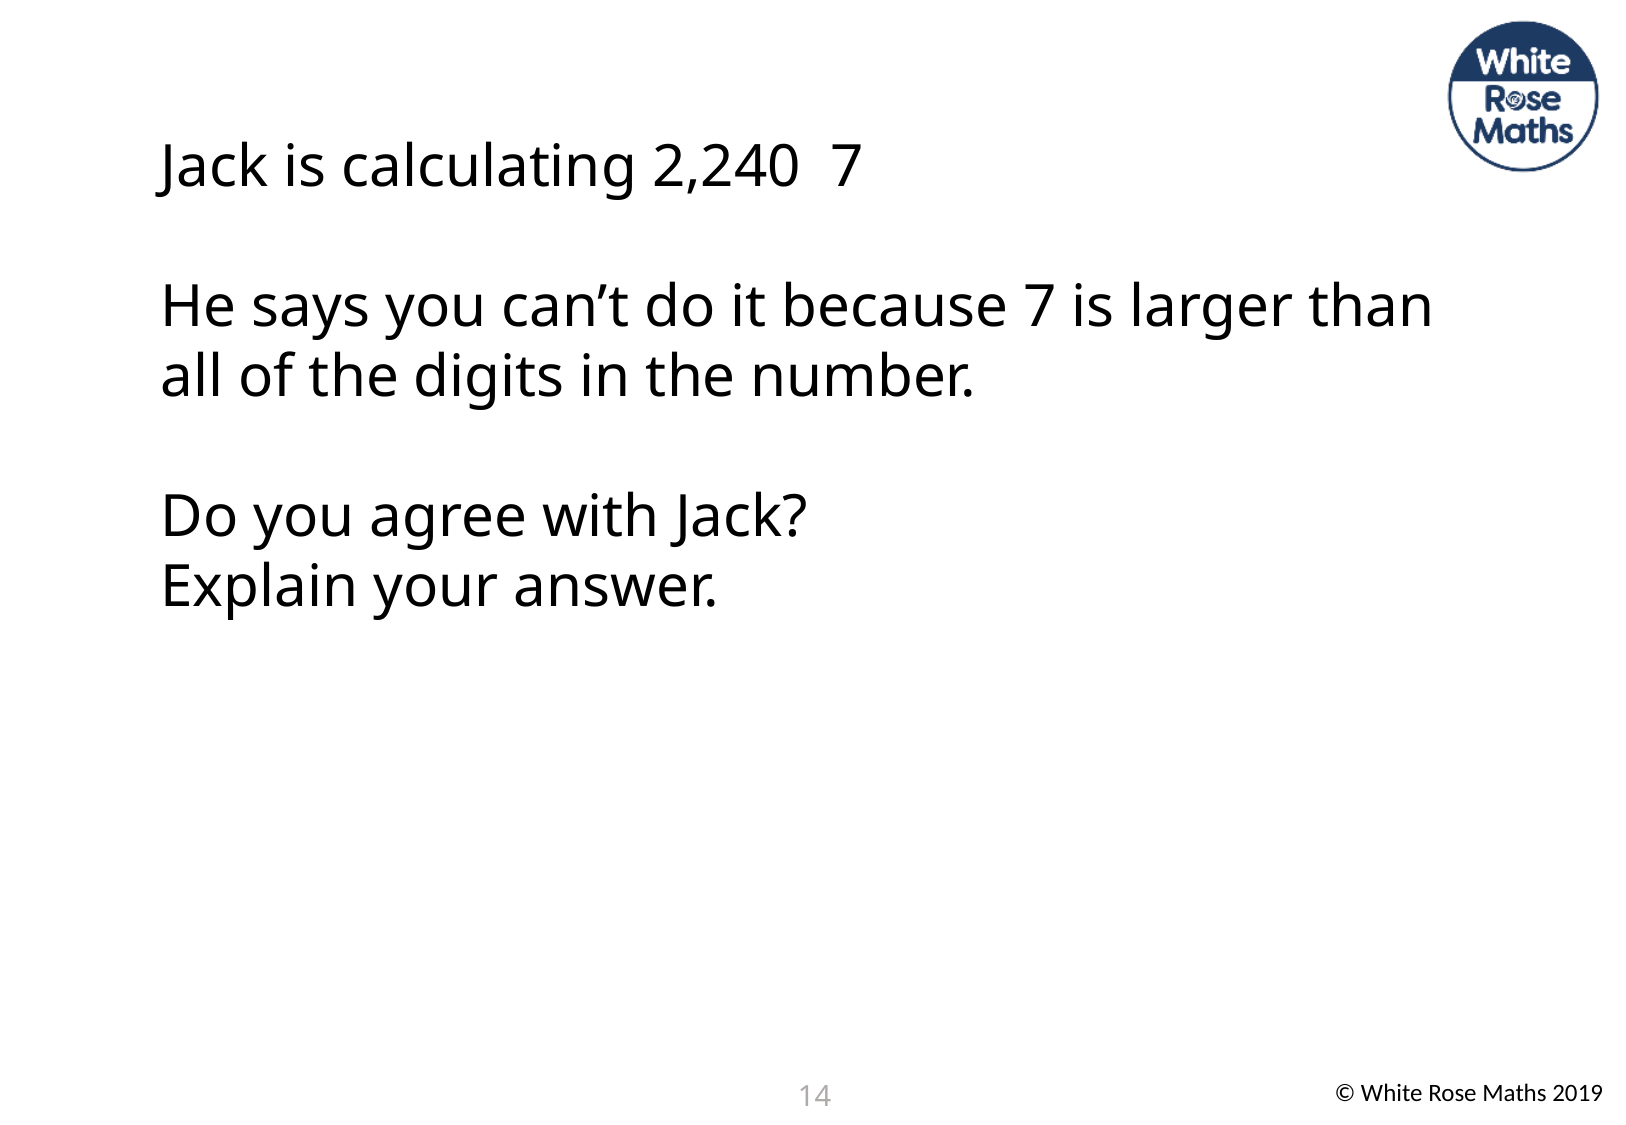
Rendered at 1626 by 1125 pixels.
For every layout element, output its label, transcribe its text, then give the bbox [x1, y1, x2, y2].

slide_number 14 [776, 1069, 854, 1125]
picture [1444, 17, 1602, 175]
